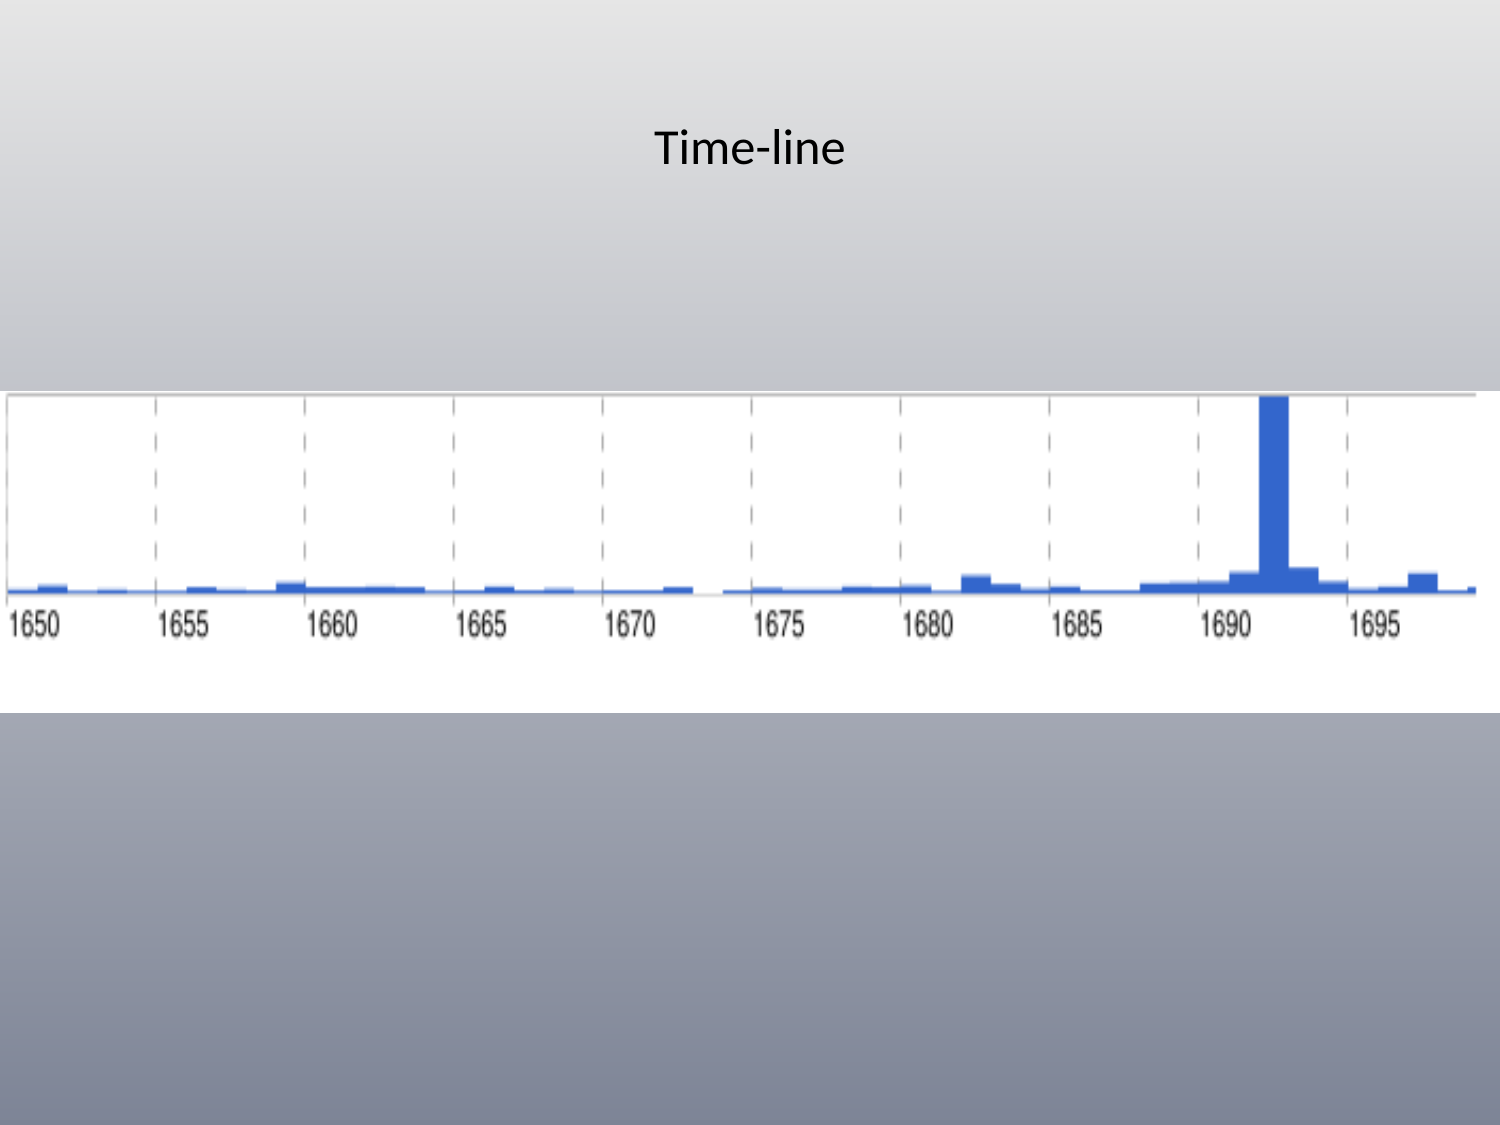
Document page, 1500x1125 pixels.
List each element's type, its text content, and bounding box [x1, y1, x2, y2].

title Time-line [75, 45, 1425, 233]
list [0, 391, 1500, 713]
